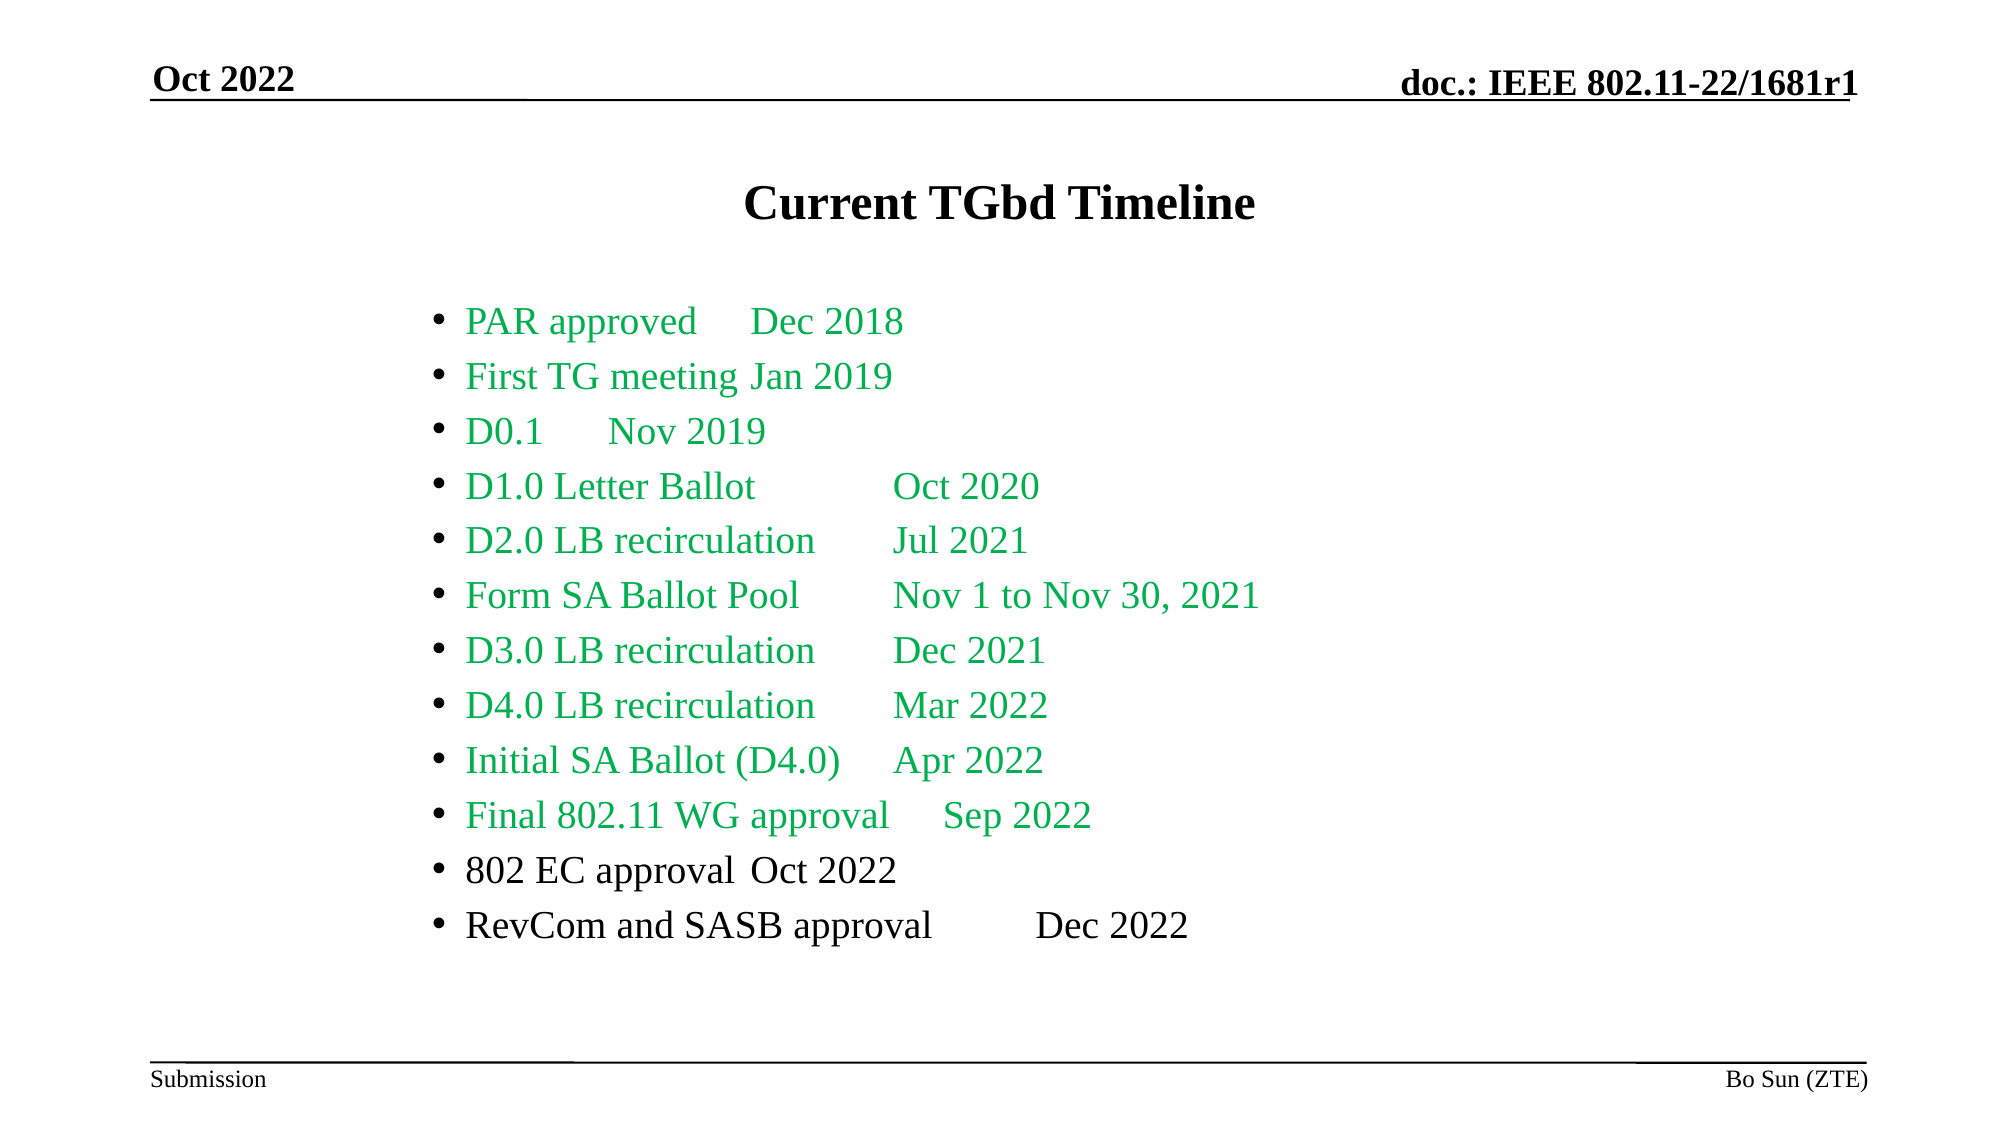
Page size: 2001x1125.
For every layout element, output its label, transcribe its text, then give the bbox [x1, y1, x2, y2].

footer Bo Sun (ZTE) [1171, 1061, 1869, 1093]
text_box PAR approved Dec 2018 First TG meeting Jan 2019 D0.1 Nov 2019 D1.0 Letter Ballot Oct 2020 D2.0 LB recirculation Jul 2021 Form SA Ballot Pool Nov 1 to Nov 30, 2021 D3.0 LB recirculation Dec 2021 D4.0 LB recirculation Mar 2022 Initial SA Ballot (D4.0) Apr 2022 Final 802.11 WG approval Sep 2022 802 EC approval Oct 2022 RevCom and SASB approval Dec 2022 [363, 287, 1700, 1038]
title Current TGbd Timeline [149, 112, 1850, 288]
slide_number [152, 54, 563, 100]
